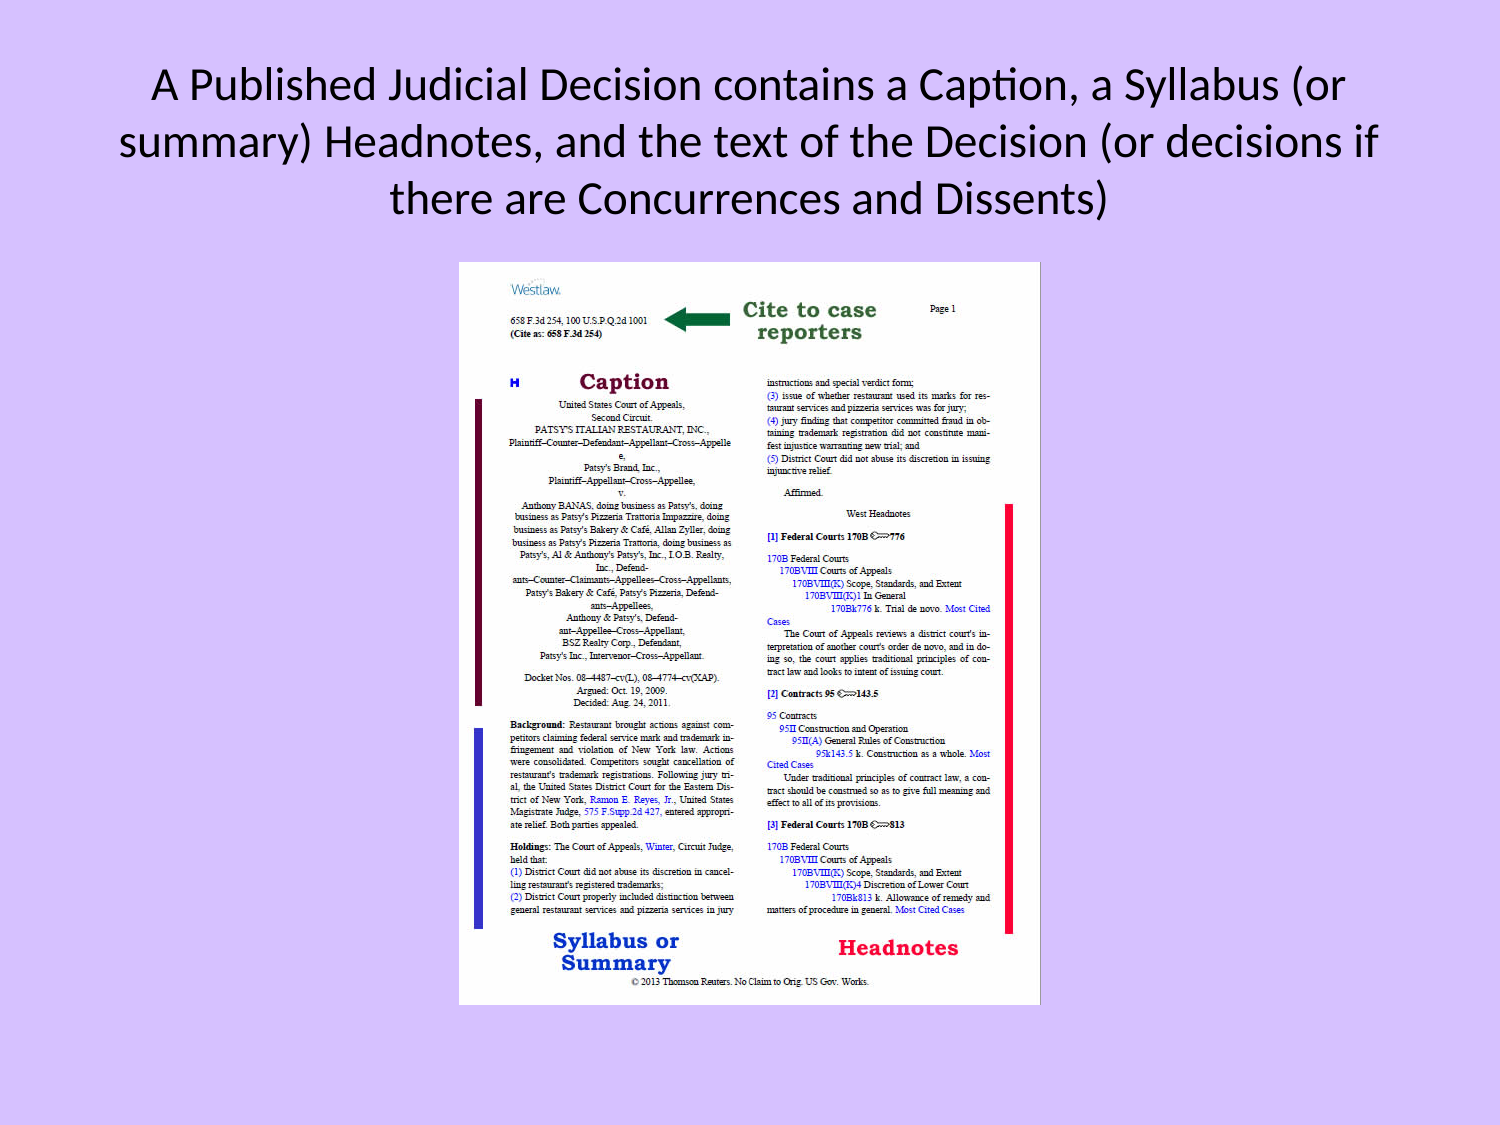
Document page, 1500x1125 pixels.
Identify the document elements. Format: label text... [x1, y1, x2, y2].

title A Published Judicial Decision contains a Caption, a Syllabus (or summary) Headnotes, and the text of the Decision (or decisions if there are Concurrences and Dissents) [75, 45, 1425, 233]
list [459, 262, 1041, 1006]
